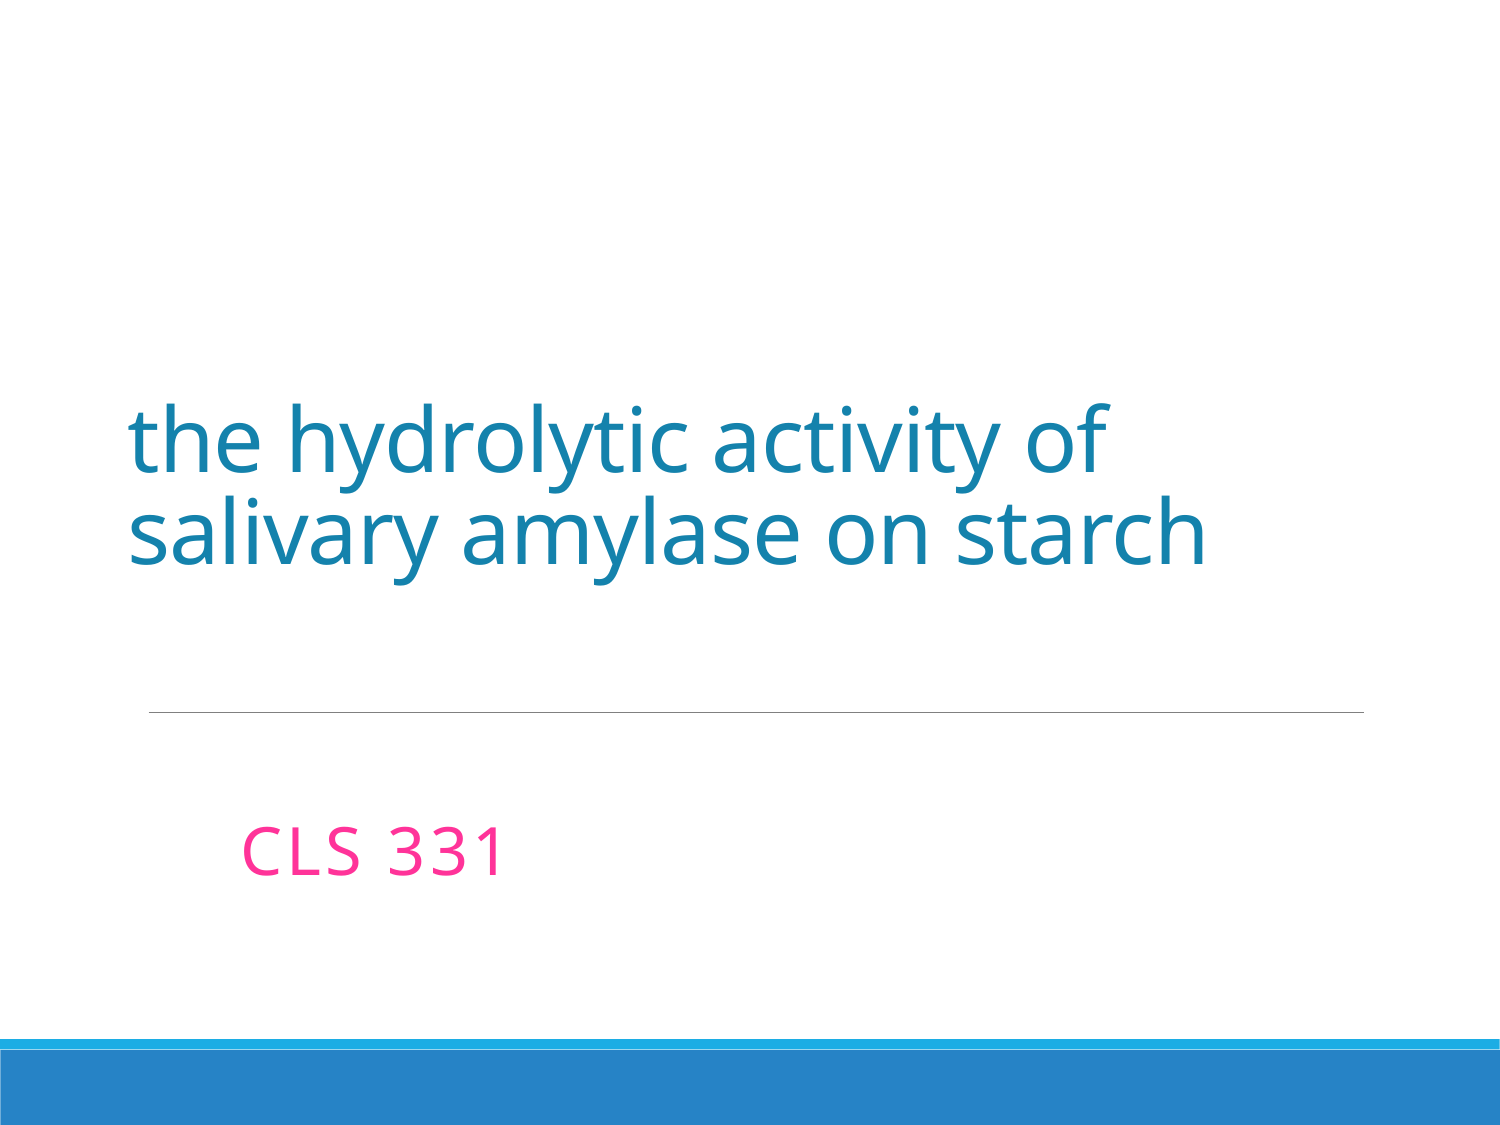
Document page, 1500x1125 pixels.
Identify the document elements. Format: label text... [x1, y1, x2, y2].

subtitle Cls 331 [225, 810, 1275, 988]
title the hydrolytic activity of salivary amylase on starch [112, 267, 1388, 591]
